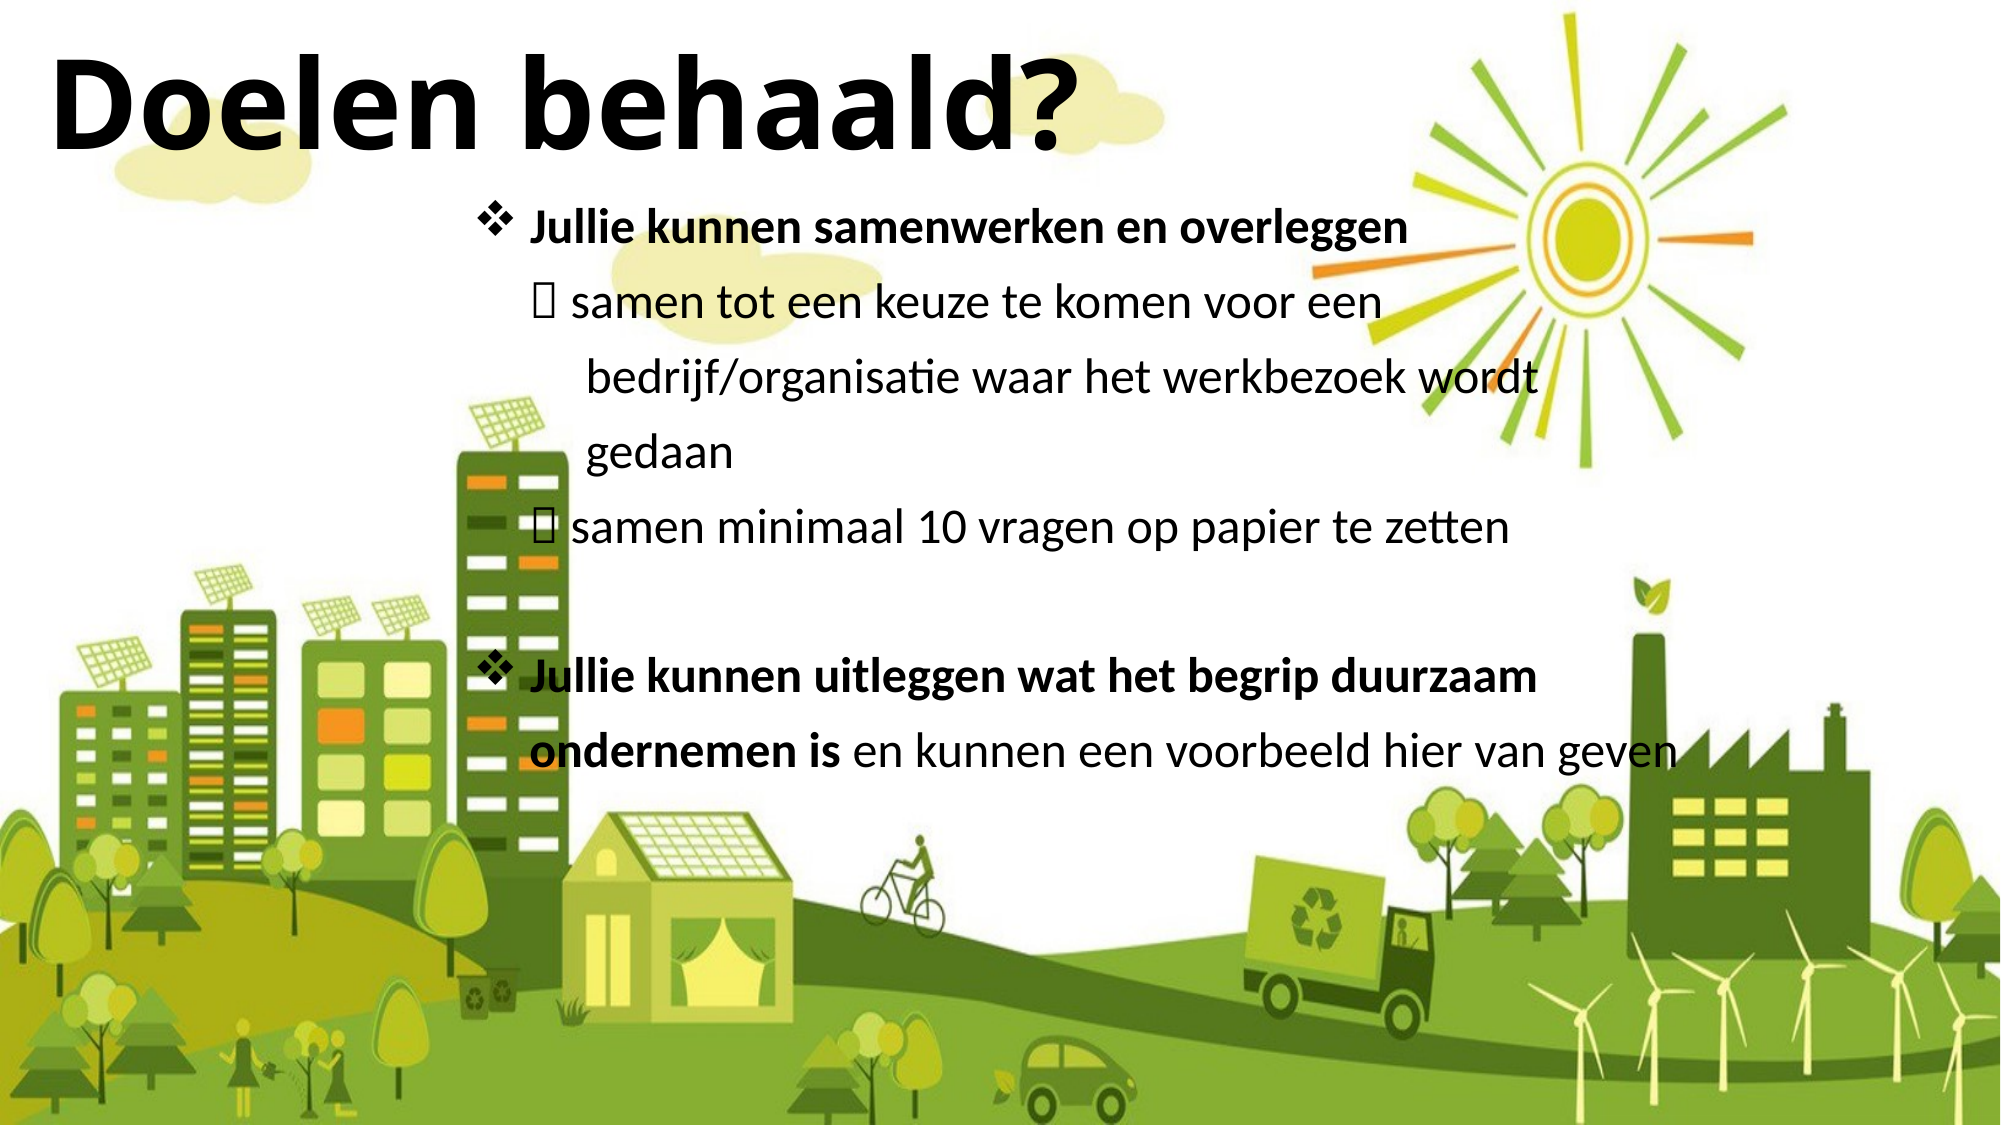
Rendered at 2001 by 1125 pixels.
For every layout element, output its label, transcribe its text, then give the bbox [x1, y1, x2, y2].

title Doelen behaald? [31, 0, 1757, 218]
text_box Jullie kunnen samenwerken en overleggen  samen tot een keuze te komen voor een bedrijf/organisatie waar het werkbezoek wordt gedaan  samen minimaal 10 vragen op papier te zetten Jullie kunnen uitleggen wat het begrip duurzaam ondernemen is en kunnen een voorbeeld hier van geven [458, 193, 1702, 907]
picture [0, 0, 2001, 1125]
